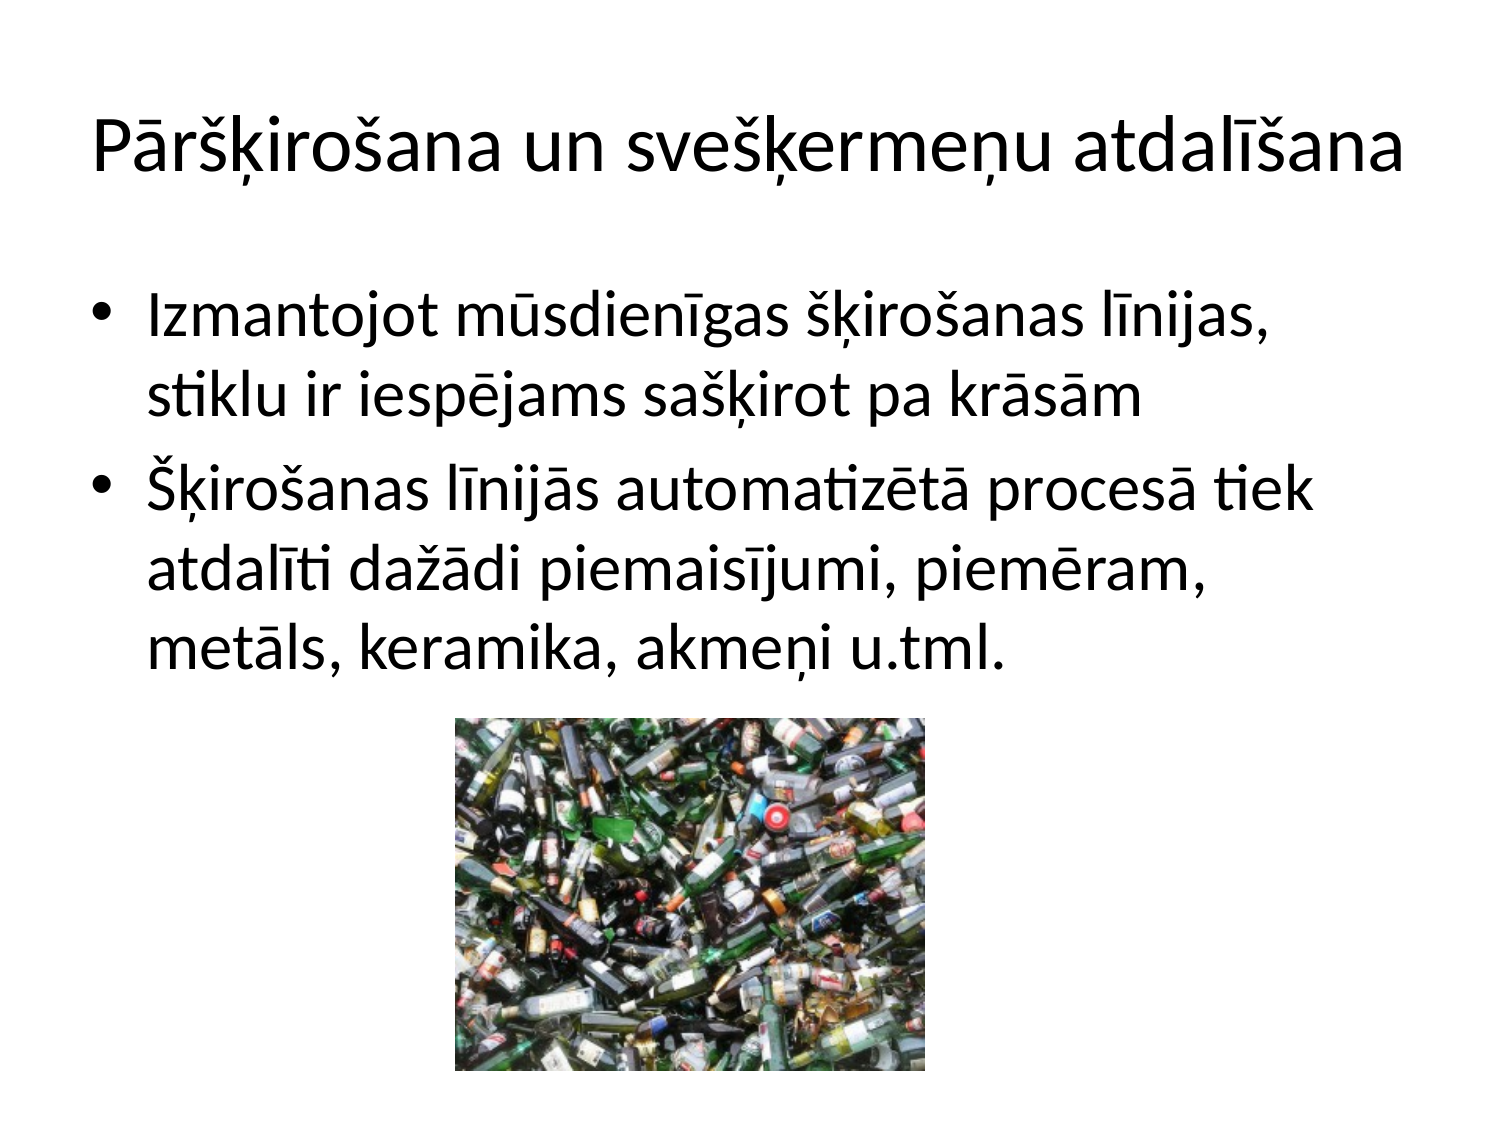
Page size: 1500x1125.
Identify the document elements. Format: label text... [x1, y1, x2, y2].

picture [455, 718, 925, 1071]
list Izmantojot mūsdienīgas šķirošanas līnijas, stiklu ir iespējams sašķirot pa krāsām Šķirošanas līnijās automatizētā procesā tiek atdalīti dažādi piemaisījumi, piemēram, metāls, keramika, akmeņi u.tml. [75, 262, 1425, 1005]
title Pāršķirošana un svešķermeņu atdalīšana [75, 45, 1425, 233]
